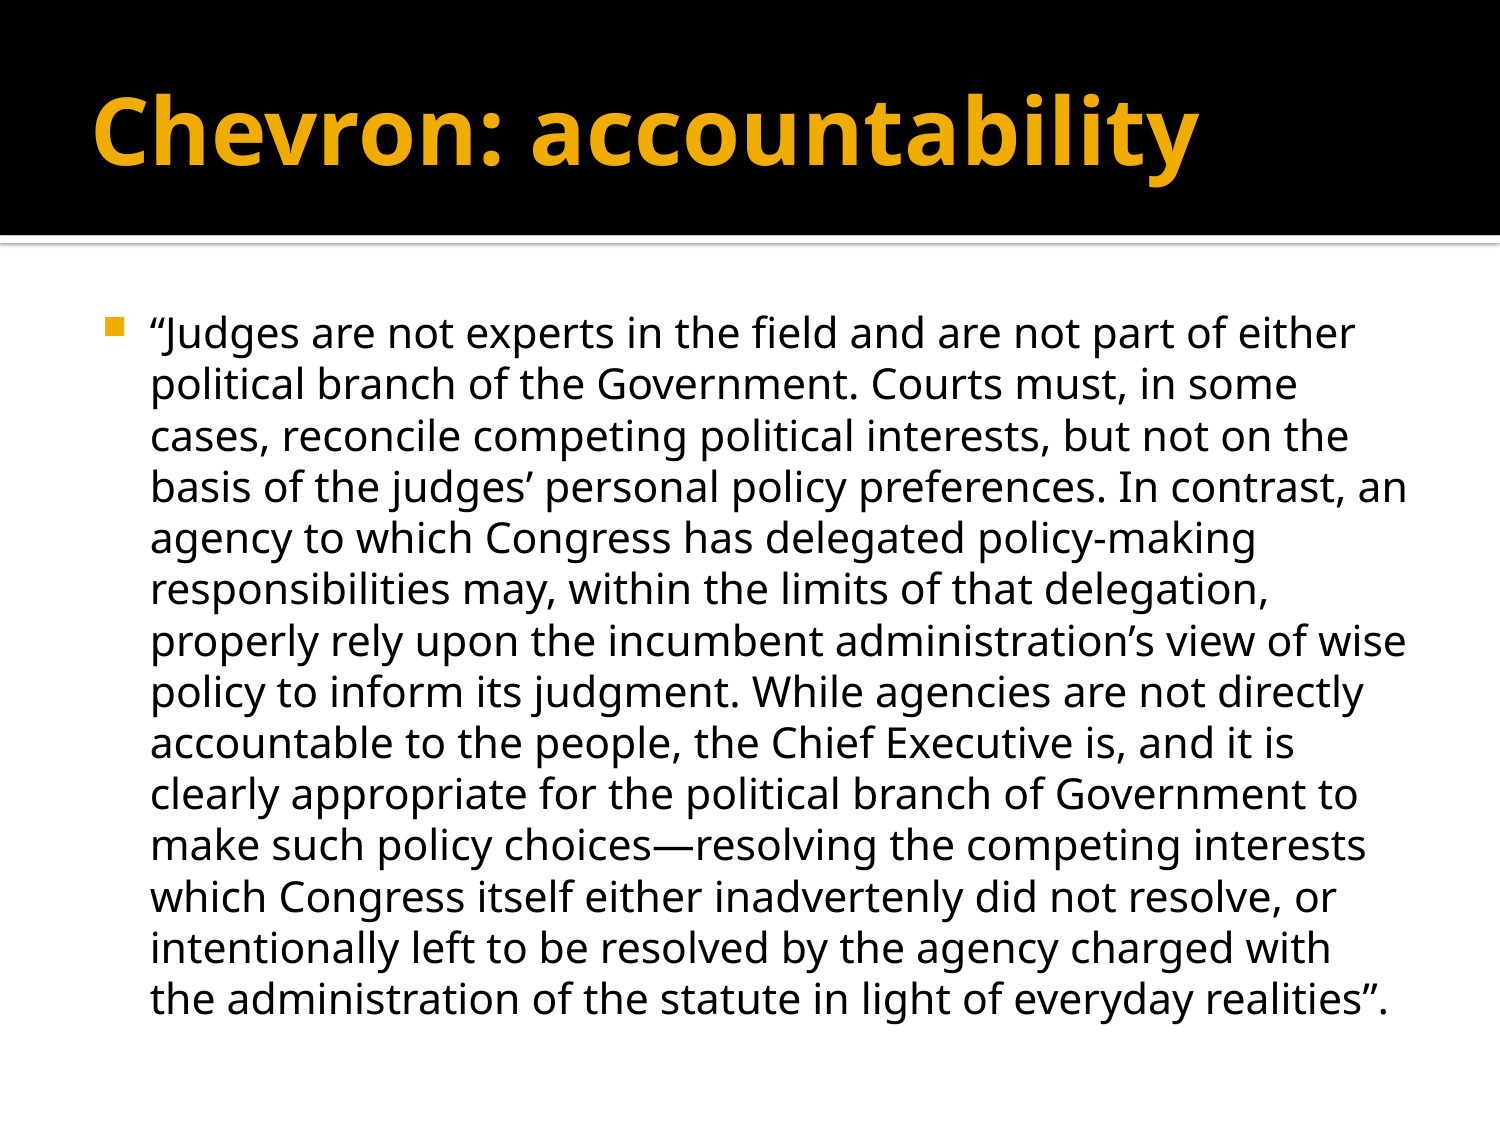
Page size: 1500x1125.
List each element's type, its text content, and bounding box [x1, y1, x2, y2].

list “Judges are not experts in the field and are not part of either political branch of the Government. Courts must, in some cases, reconcile competing political interests, but not on the basis of the judges’ personal policy preferences. In contrast, an agency to which Congress has delegated policy-making responsibilities may, within the limits of that delegation, properly rely upon the incumbent administration’s view of wise policy to inform its judgment. While agencies are not directly accountable to the people, the Chief Executive is, and it is clearly appropriate for the political branch of Government to make such policy choices—resolving the competing interests which Congress itself either inadvertenly did not resolve, or intentionally left to be resolved by the agency charged with the administration of the statute in light of everyday realities”. [74, 290, 1426, 1051]
title Chevron: accountability [75, 25, 1425, 231]
